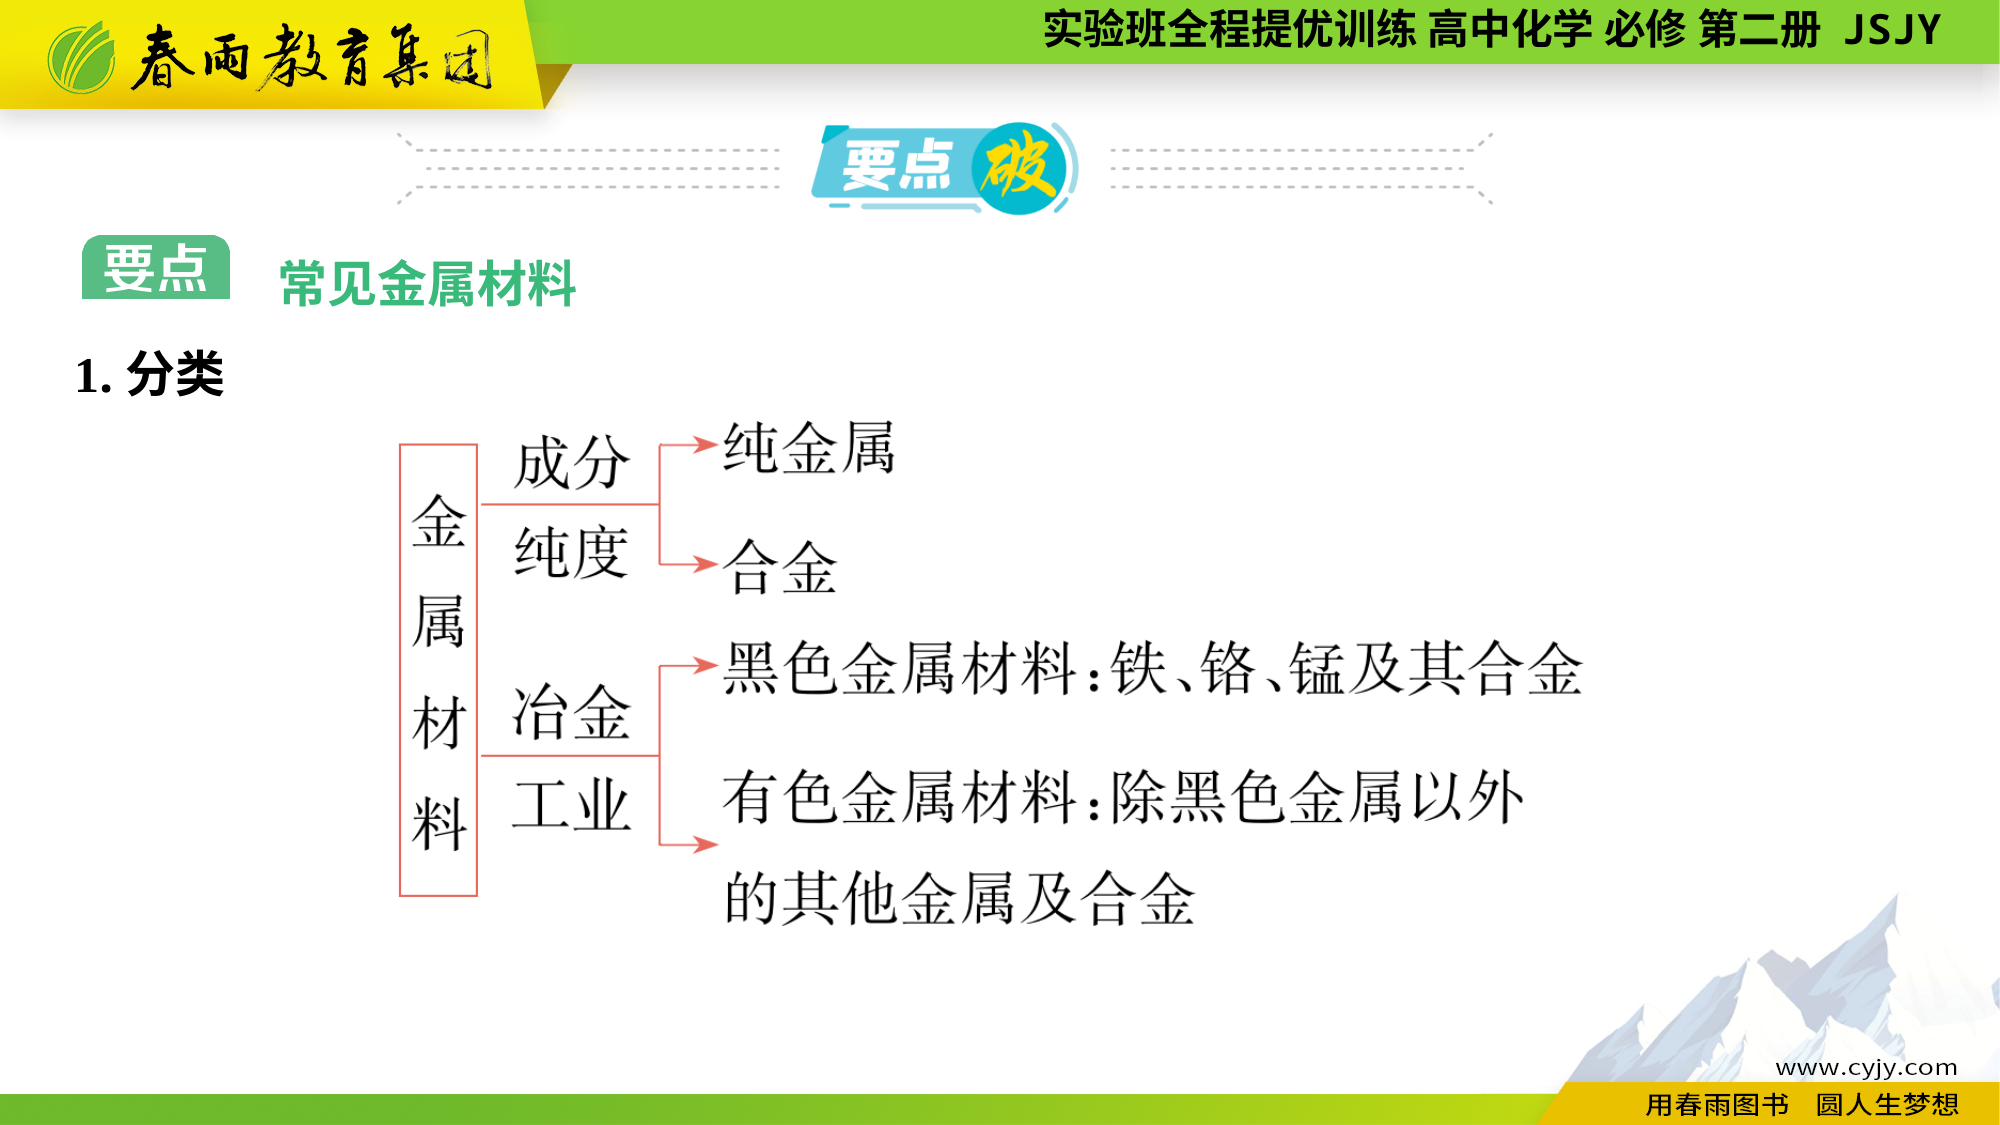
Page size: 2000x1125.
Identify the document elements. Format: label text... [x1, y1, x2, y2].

list 常见金属材料 1.分类 [59, 214, 1944, 401]
picture [0, 0, 2000, 1125]
